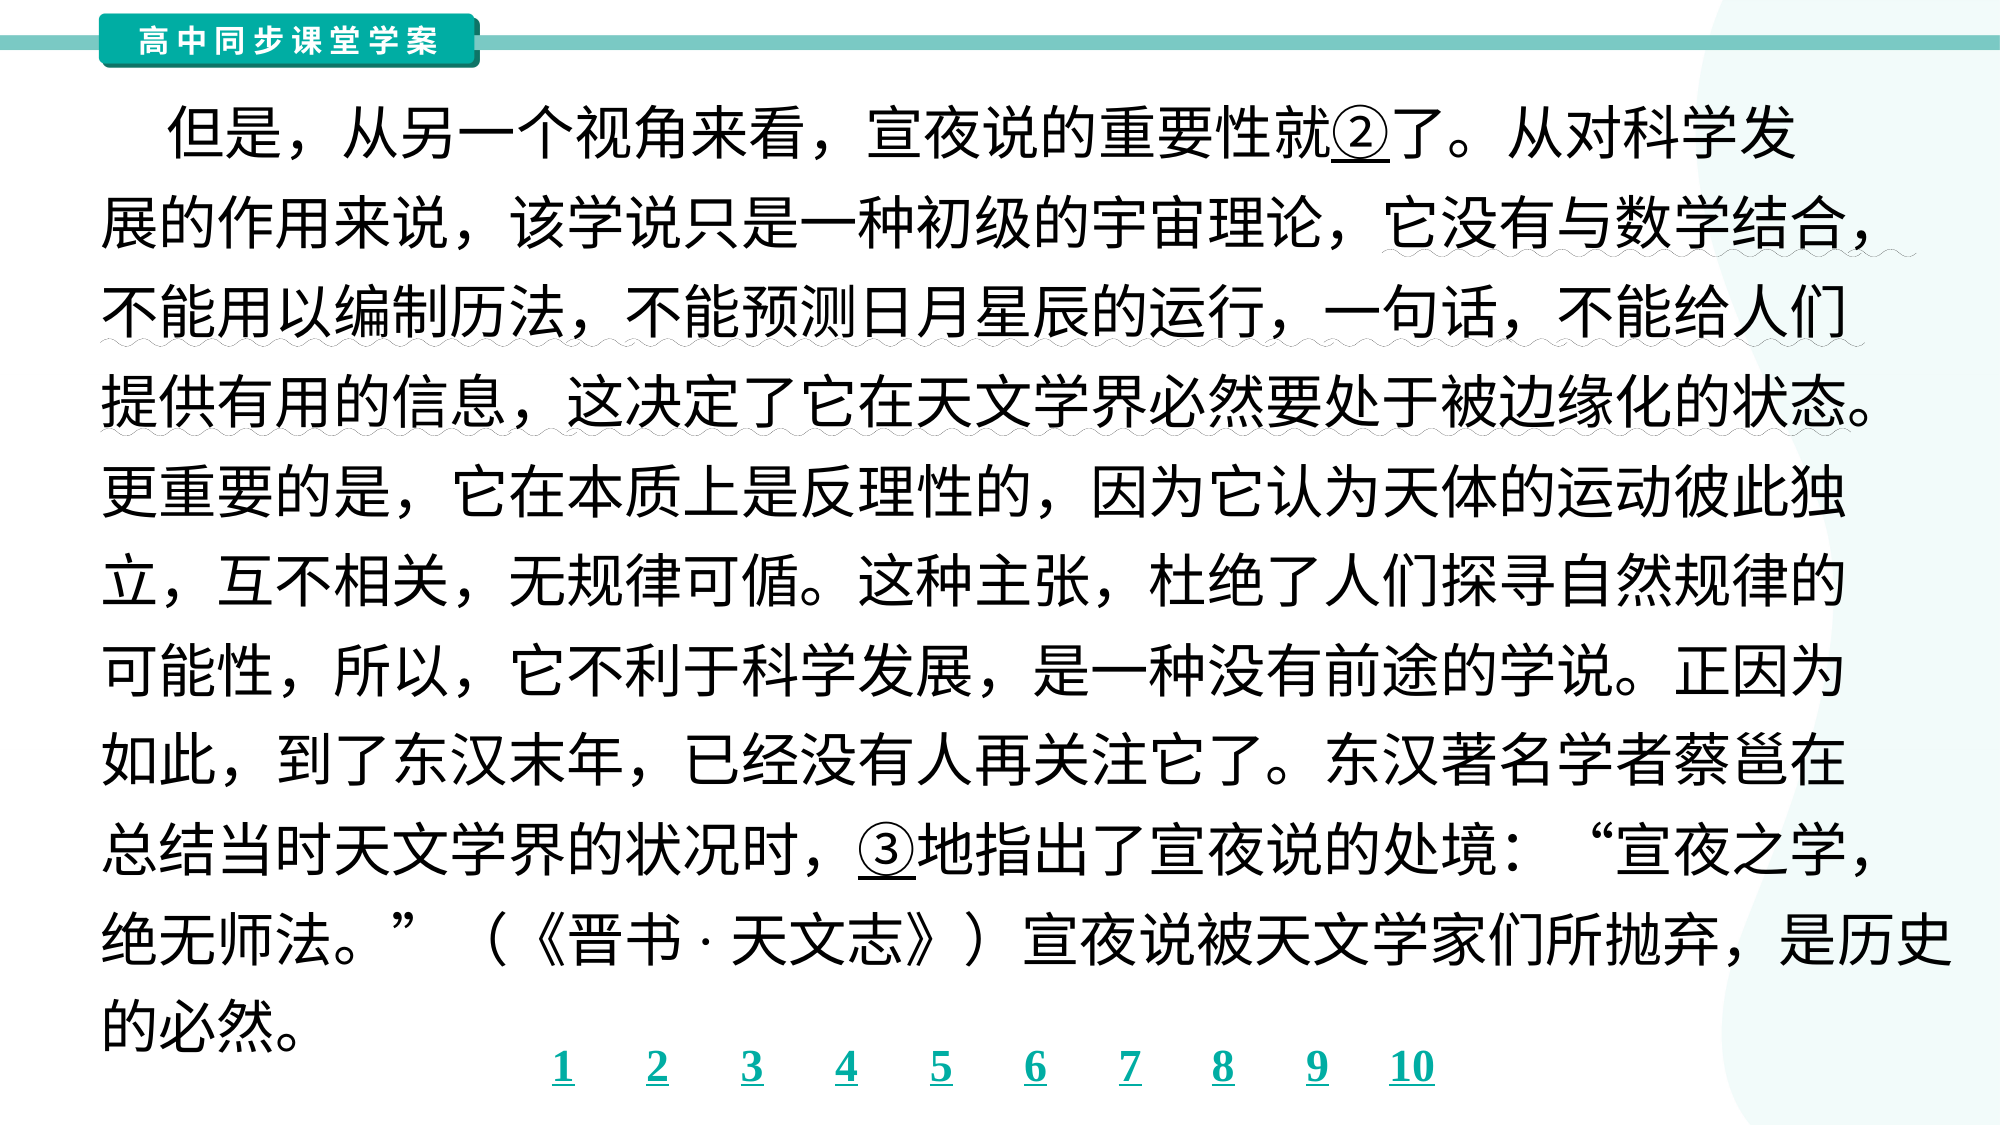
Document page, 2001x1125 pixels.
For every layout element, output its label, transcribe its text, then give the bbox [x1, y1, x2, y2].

text_box 但是，从另一个视角来看，宣夜说的重要性就②了。从对科学发 展的作用来说，该学说只是一种初级的宇宙理论，它没有与数学结合， 不能用以编制历法，不能预测日月星辰的运行，一句话，不能给人们 提供有用的信息，这决定了它在天文学界必然要处于被边缘化的状态。 更重要的是，它在本质上是反理性的，因为它认为天体的运动彼此独 立，互不相关，无规律可偱。这种主张，杜绝了人们探寻自然规律的 可能性，所以，它不利于科学发展，是一种没有前途的学说。正因为 如此，到了东汉末年，已经没有人再关注它了。东汉著名学者蔡邕在 总结当时天文学界的状况时，③地指出了宣夜说的处境：“宣夜之学， 绝无师法。”（《晋书·天文志》）宣夜说被天文学家们所抛弃，是历史 的必然。#1.2 [100, 76, 1899, 1052]
picture [0, 0, 2000, 1125]
